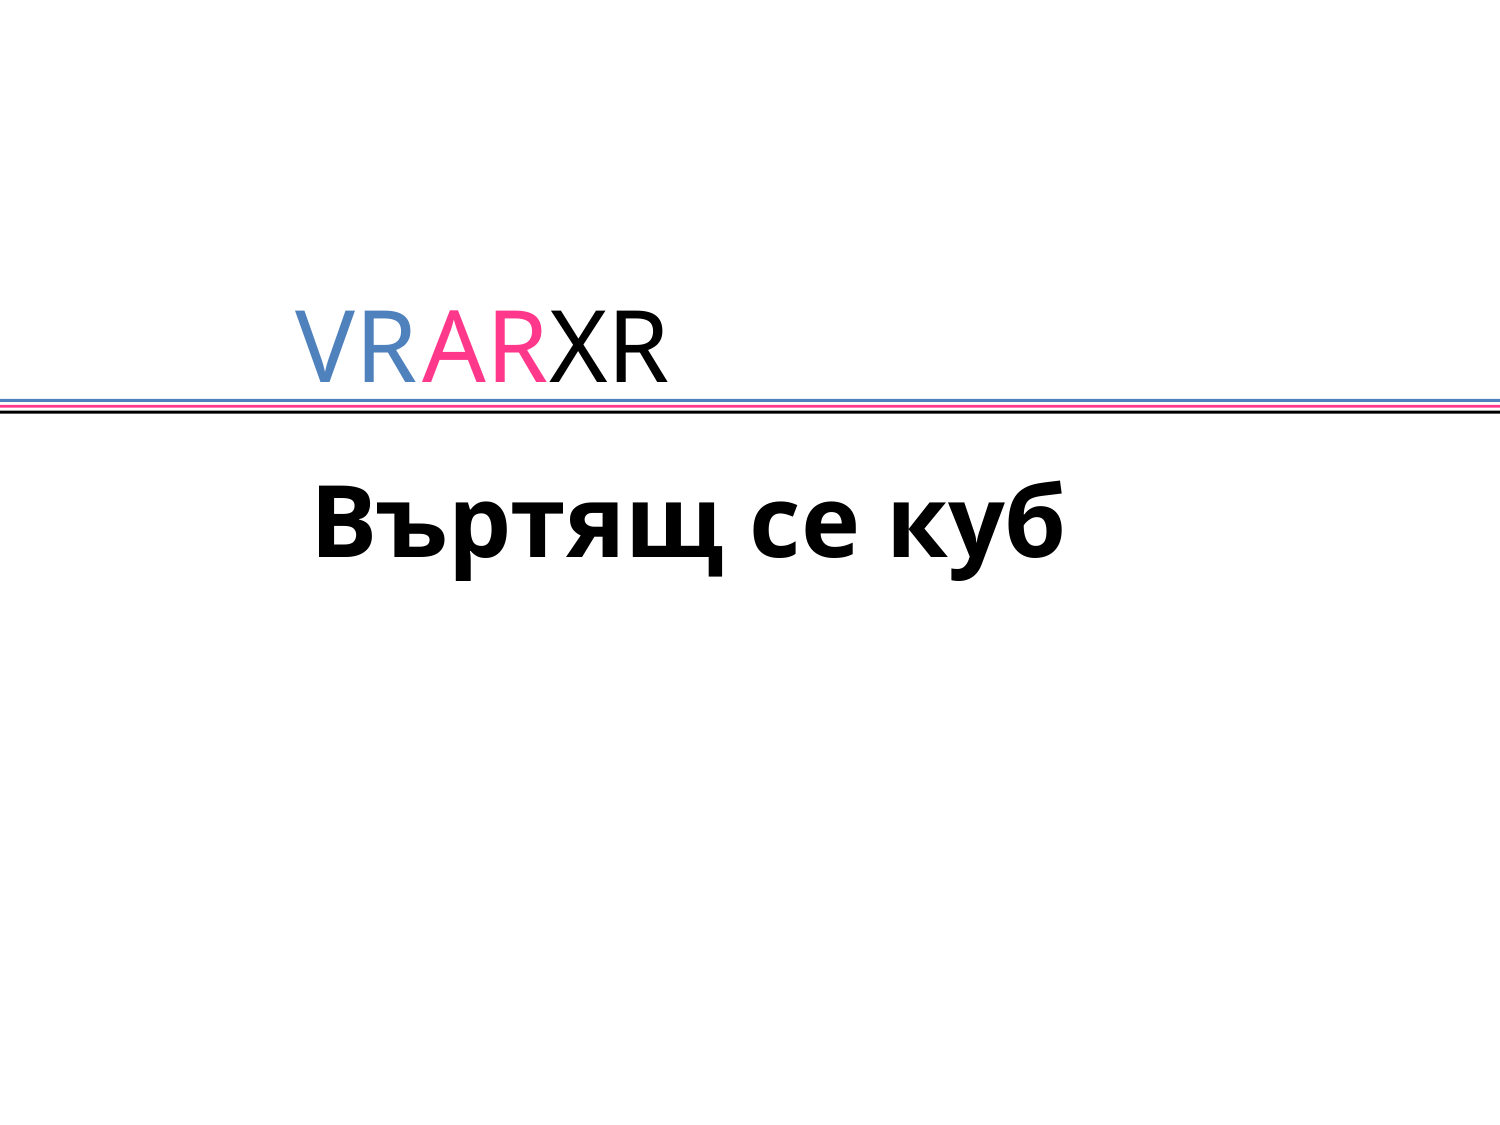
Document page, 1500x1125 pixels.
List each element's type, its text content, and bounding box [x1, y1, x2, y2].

list Въртящ се куб [295, 450, 1450, 563]
